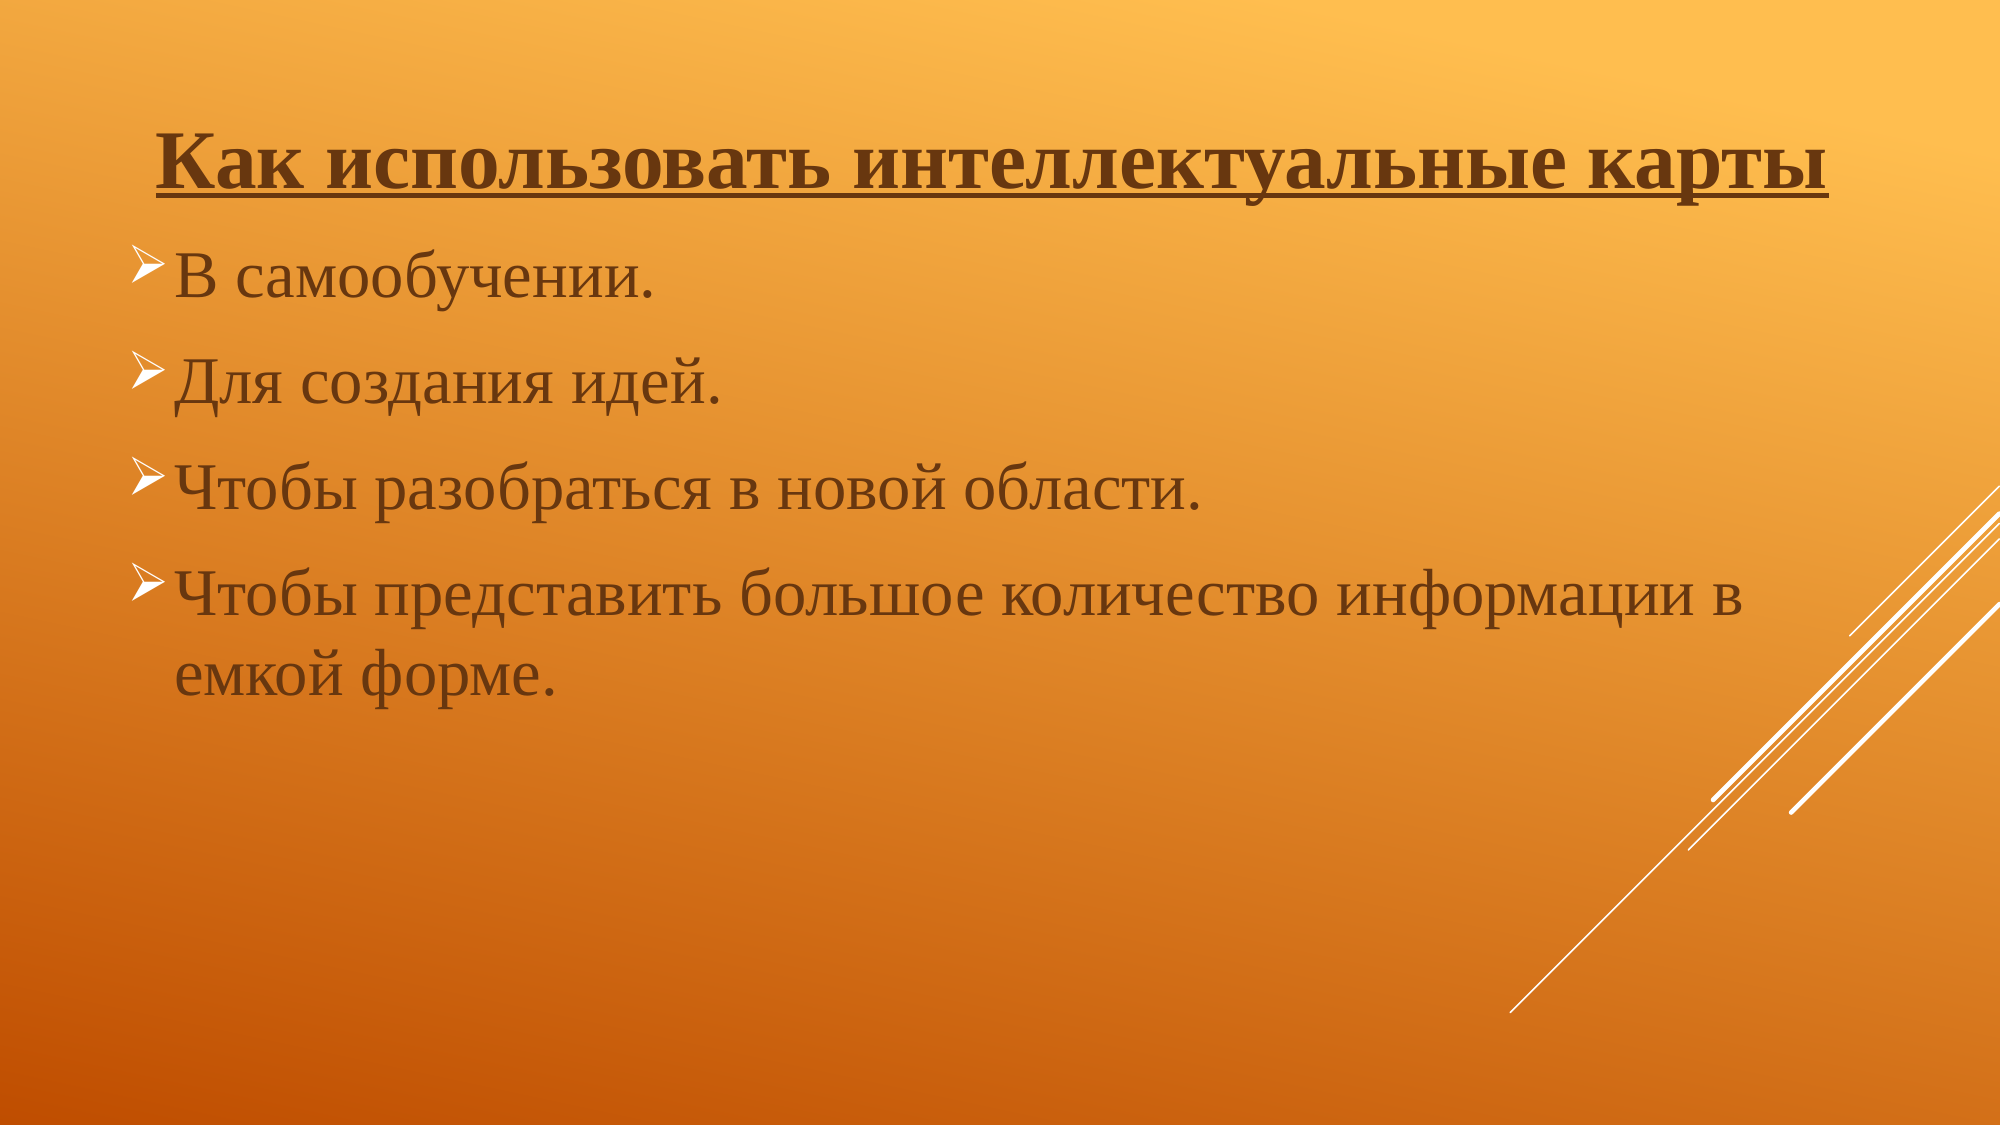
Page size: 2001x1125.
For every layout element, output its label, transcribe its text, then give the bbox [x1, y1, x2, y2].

list Как использовать интеллектуальные карты В самообучении. Для создания идей. Чтобы разобраться в новой области. Чтобы представить большое количество информации в емкой форме. [112, 0, 1873, 921]
